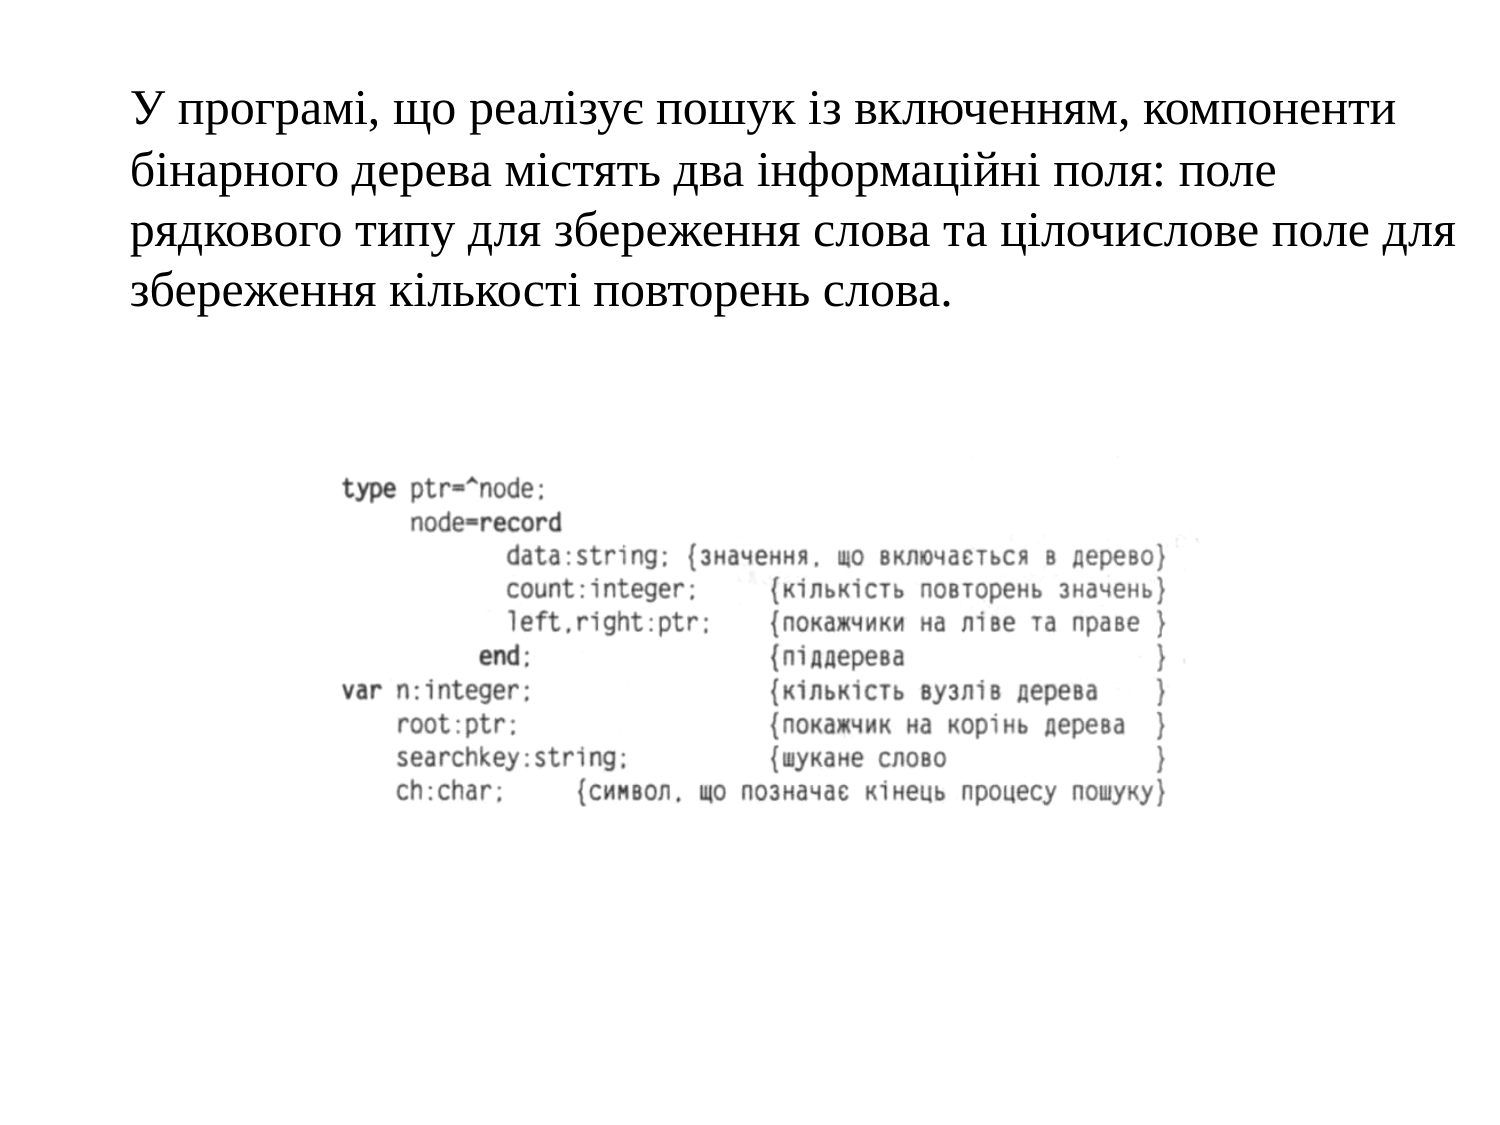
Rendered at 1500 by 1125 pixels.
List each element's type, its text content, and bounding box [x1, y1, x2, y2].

list У програмі, що реалізує пошук із включенням, компоненти бінарного дерева містять два інформаційні поля: поле рядкового типу для збереження слова та цілочислове поле для збереження кількості повторень слова. [0, 58, 1500, 362]
picture [312, 455, 1211, 817]
